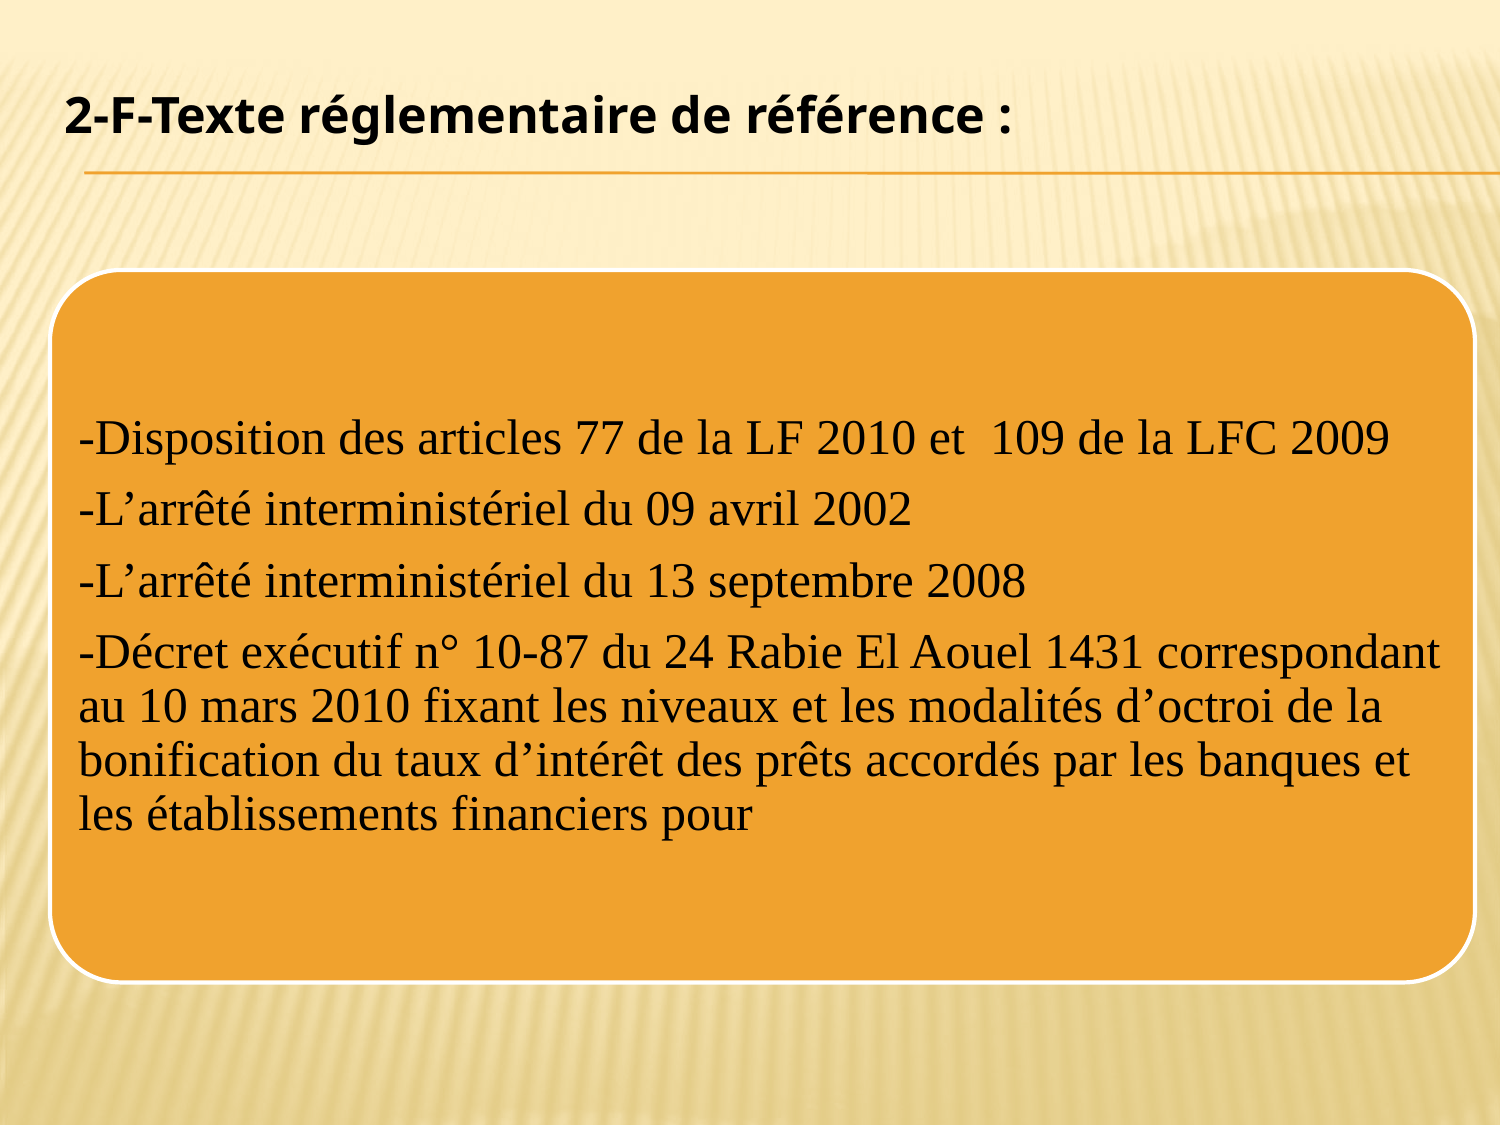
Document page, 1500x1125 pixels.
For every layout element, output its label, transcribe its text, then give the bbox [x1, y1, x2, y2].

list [49, 254, 1476, 998]
title 2-F-Texte réglementaire de référence : [50, 75, 1475, 213]
